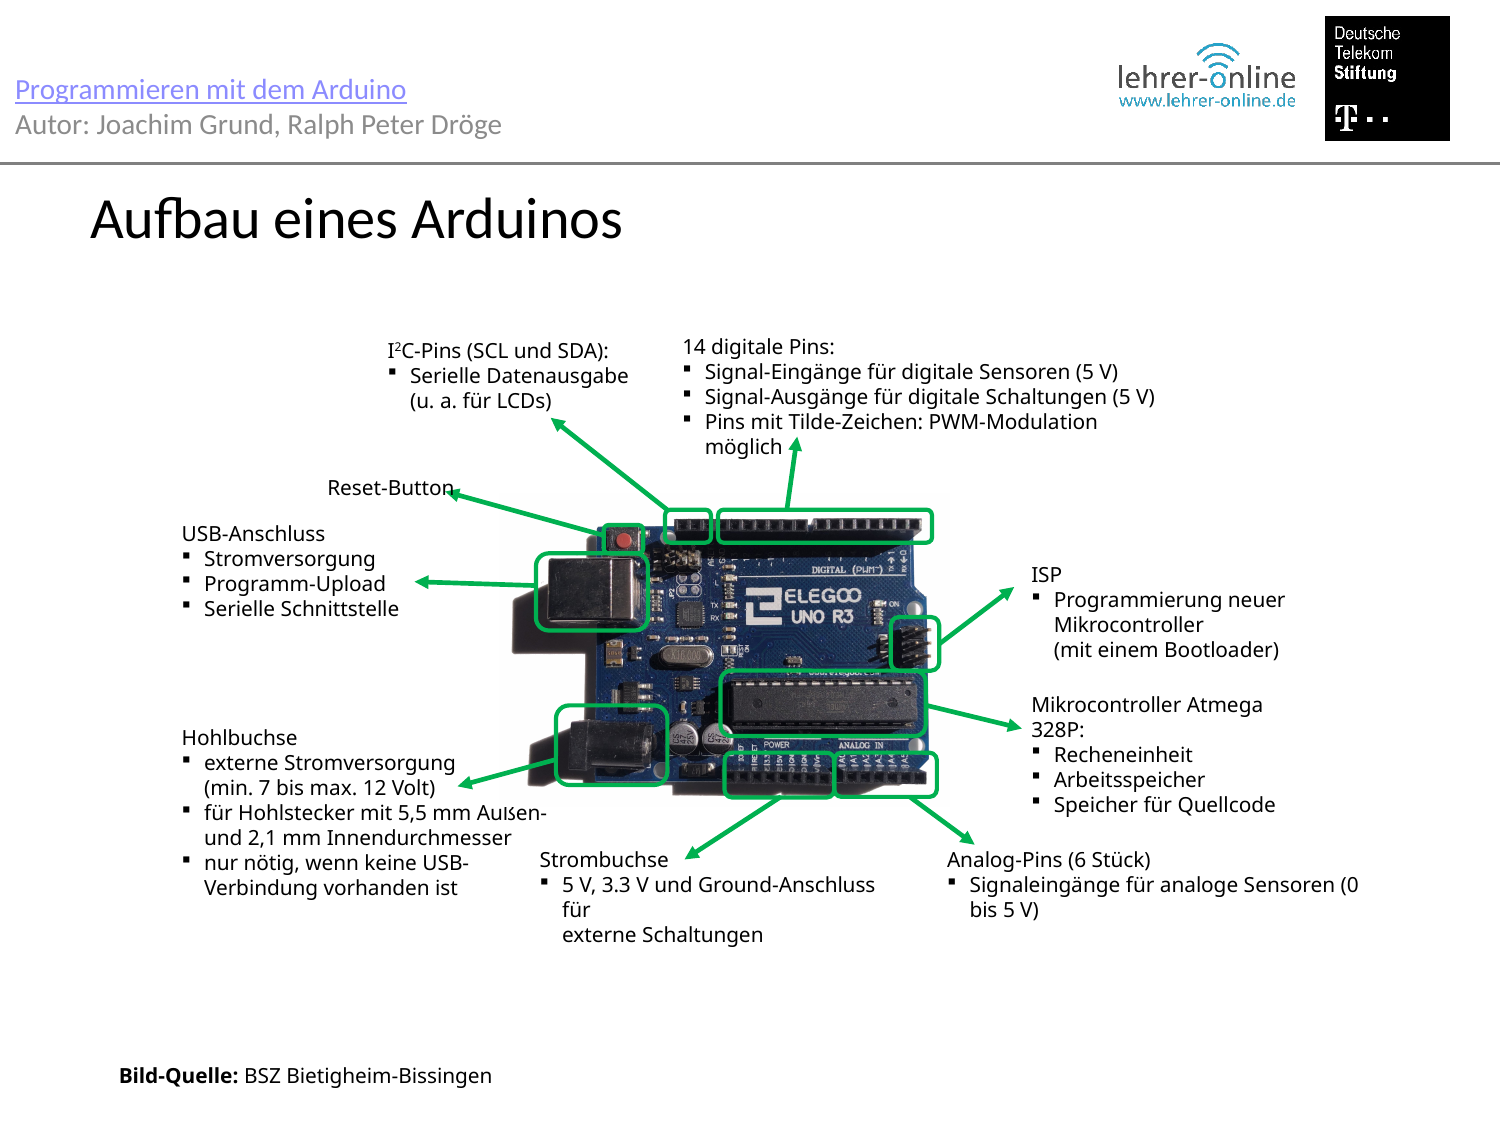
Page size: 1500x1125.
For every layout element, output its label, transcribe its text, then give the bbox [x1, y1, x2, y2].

text_box USB-Anschluss Stromversorgung Programm-Upload Serielle Schnittstelle [166, 513, 418, 628]
text_box Hohlbuchse externe Stromversorgung (min. 7 bis max. 12 Volt) für Hohlstecker mit 5,5 mm Außen- und 2,1 mm Innendurchmesser nur nötig, wenn keine USB- Verbindung vorhanden ist [166, 717, 617, 907]
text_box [550, 417, 669, 511]
picture [499, 493, 950, 807]
picture [1116, 40, 1299, 126]
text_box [444, 491, 605, 536]
text_box Programmieren mit dem Arduino Autor: Joachim Grund, Ralph Peter Dröge [0, 75, 839, 136]
text_box Strombuchse 5 V, 3.3 V und Ground-Anschluss für externe Schaltungen [524, 839, 898, 955]
text_box I2C-Pins (SCL und SDA): Serielle Datenausgabe (u. a. für LCDs) [372, 329, 663, 420]
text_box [786, 436, 798, 510]
text_box Bild-Quelle: BSZ Bietigheim-Bissingen [104, 1055, 508, 1096]
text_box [414, 581, 537, 586]
text_box Mikrocontroller Atmega 328P: Recheneinheit Arbeitsspeicher Speicher für Quellcode [1016, 684, 1315, 824]
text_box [457, 759, 556, 787]
text_box Reset-Button [312, 466, 473, 507]
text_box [938, 586, 1015, 645]
text_box 14 digitale Pins: Signal-Eingänge für digitale Sensoren (5 V) Signal-Ausgänge für digitale Schaltungen (5 V) Pins mit Tilde-Zeichen: PWM-Modulation möglich [667, 326, 1175, 467]
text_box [684, 796, 782, 860]
text_box Analog-Pins (6 Stück) Signaleingänge für analoge Sensoren (0 bis 5 V) [932, 839, 1397, 930]
picture [1325, 16, 1450, 141]
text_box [925, 705, 1023, 729]
text_box Aufbau eines Arduinos [74, 167, 1425, 264]
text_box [909, 796, 975, 845]
text_box ISP Programmierung neuer Mikrocontroller (mit einem Bootloader) [1016, 554, 1383, 670]
